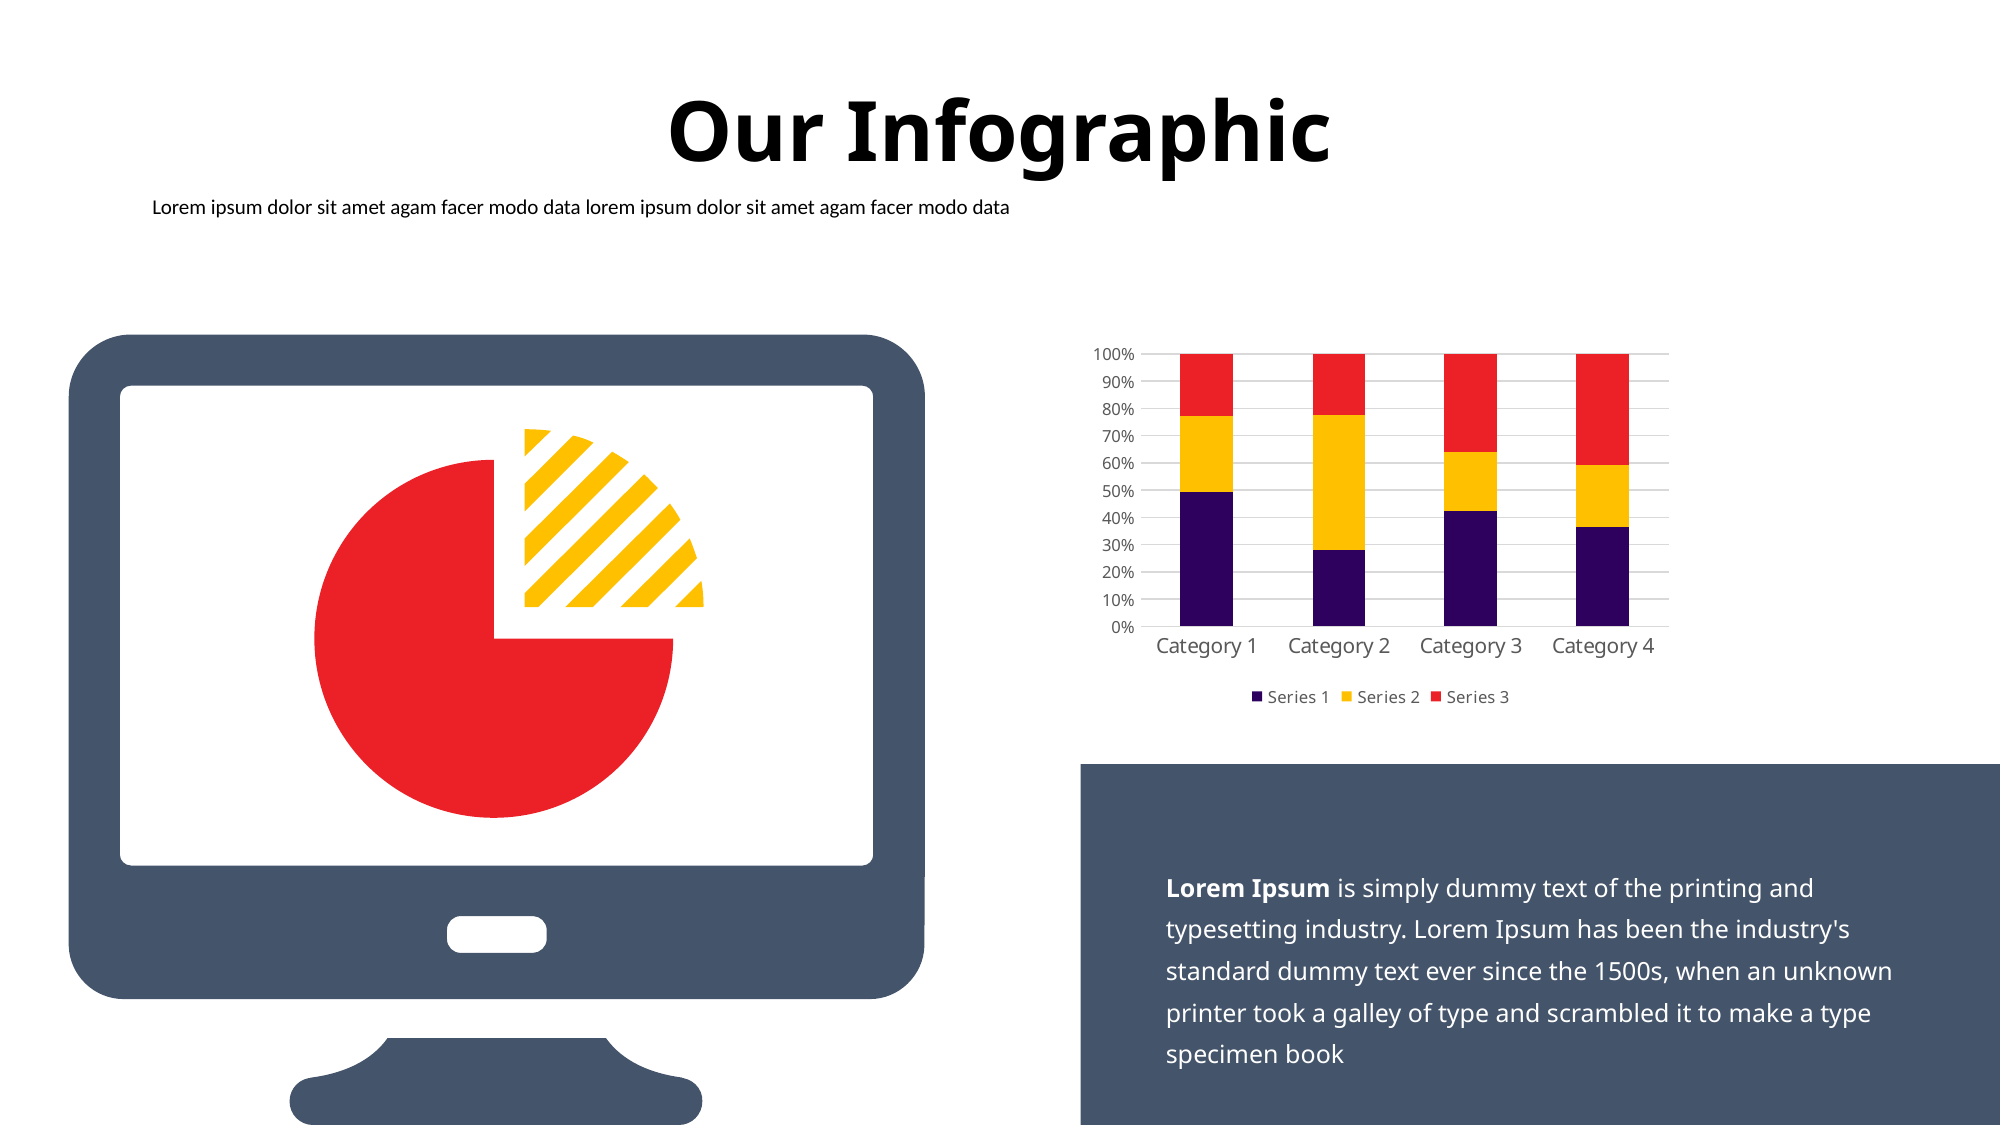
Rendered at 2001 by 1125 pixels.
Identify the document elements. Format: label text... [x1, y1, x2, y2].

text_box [68, 334, 925, 1125]
text_box [1080, 763, 2000, 1125]
subtitle Lorem ipsum dolor sit amet agam facer modo data lorem ipsum dolor sit amet agam facer modo data [137, 186, 1863, 227]
chart [1080, 334, 1681, 715]
title Our Infographic [137, 78, 1863, 186]
text_box Lorem Ipsum is simply dummy text of the printing and typesetting industry. Lorem Ipsum has been the industry's standard dummy text ever since the 1500s, when an unknown printer took a galley of type and scrambled it to make a type specimen book [1151, 852, 1930, 1077]
